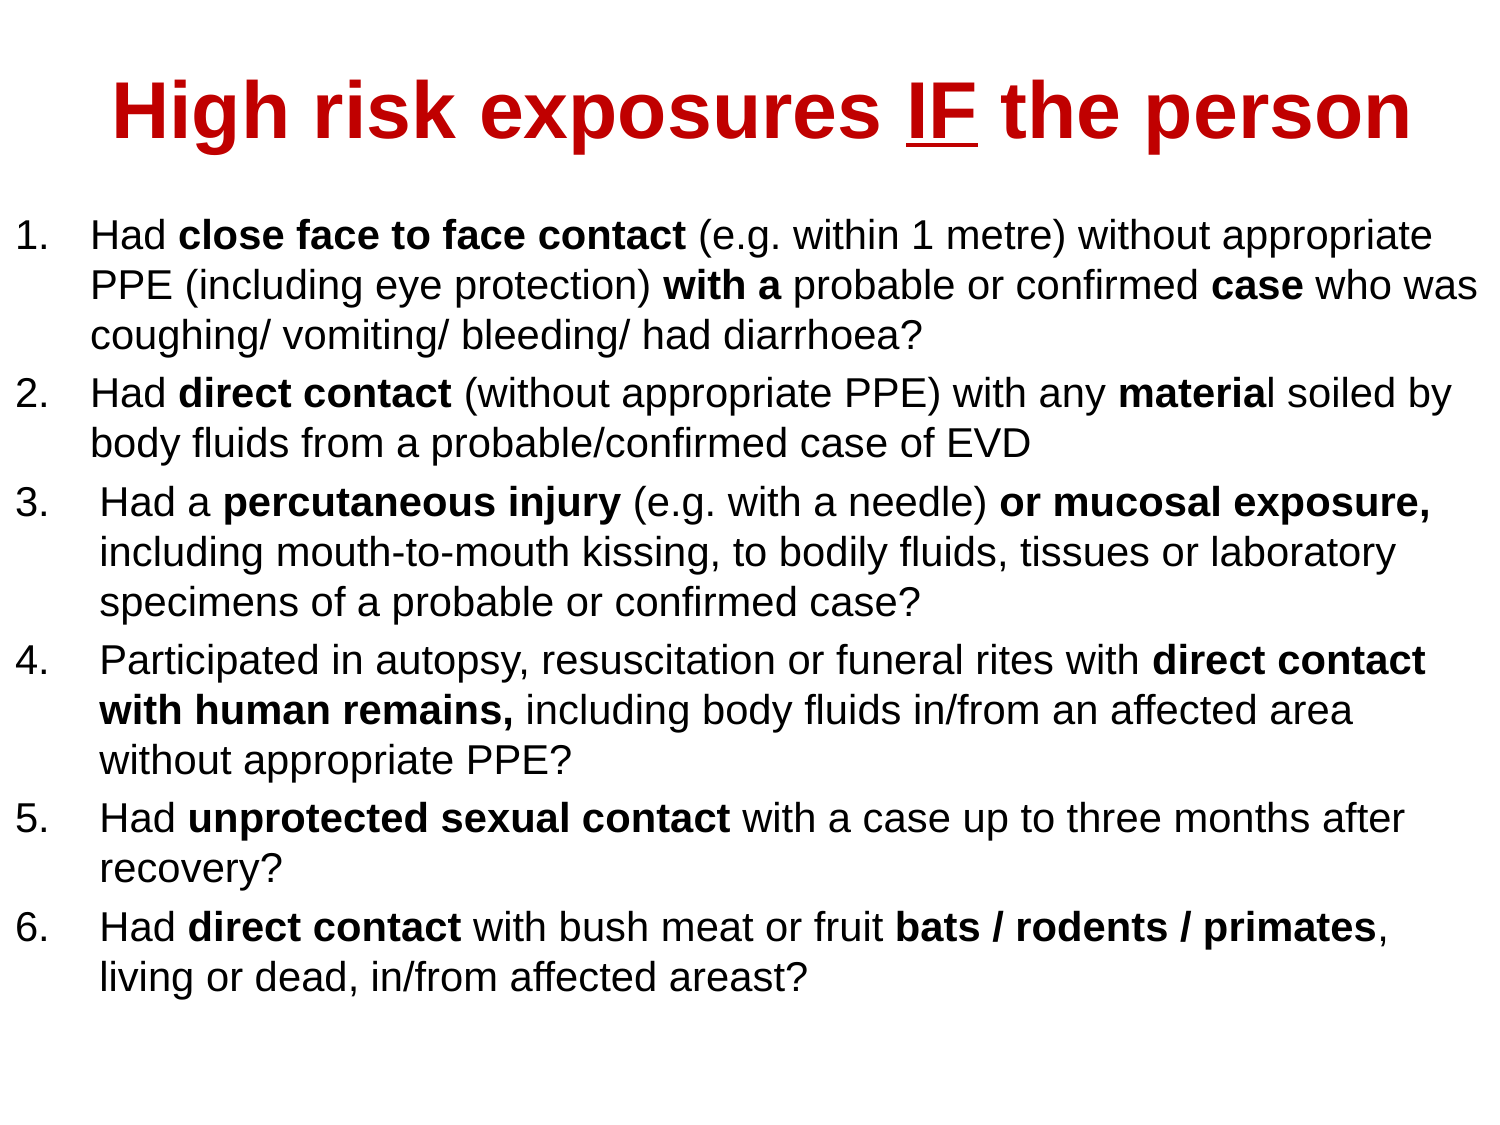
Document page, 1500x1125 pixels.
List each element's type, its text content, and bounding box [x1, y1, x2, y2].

title High risk exposures IF the person [74, 12, 1451, 199]
list Had close face to face contact (e.g. within 1 metre) without appropriate PPE (including eye protection) with a probable or confirmed case who was coughing/ vomiting/ bleeding/ had diarrhoea? Had direct contact (without appropriate PPE) with any material soiled by body fluids from a probable/confirmed case of EVD Had a percutaneous injury (e.g. with a needle) or mucosal exposure, including mouth-to-mouth kissing, to bodily fluids, tissues or laboratory specimens of a probable or confirmed case? Participated in autopsy, resuscitation or funeral rites with direct contact with human remains, including body fluids in/from an affected area without appropriate PPE? Had unprotected sexual contact with a case up to three months after recovery? Had direct contact with bush meat or fruit bats / rodents / primates, living or dead, in/from affected areast? [0, 199, 1500, 997]
